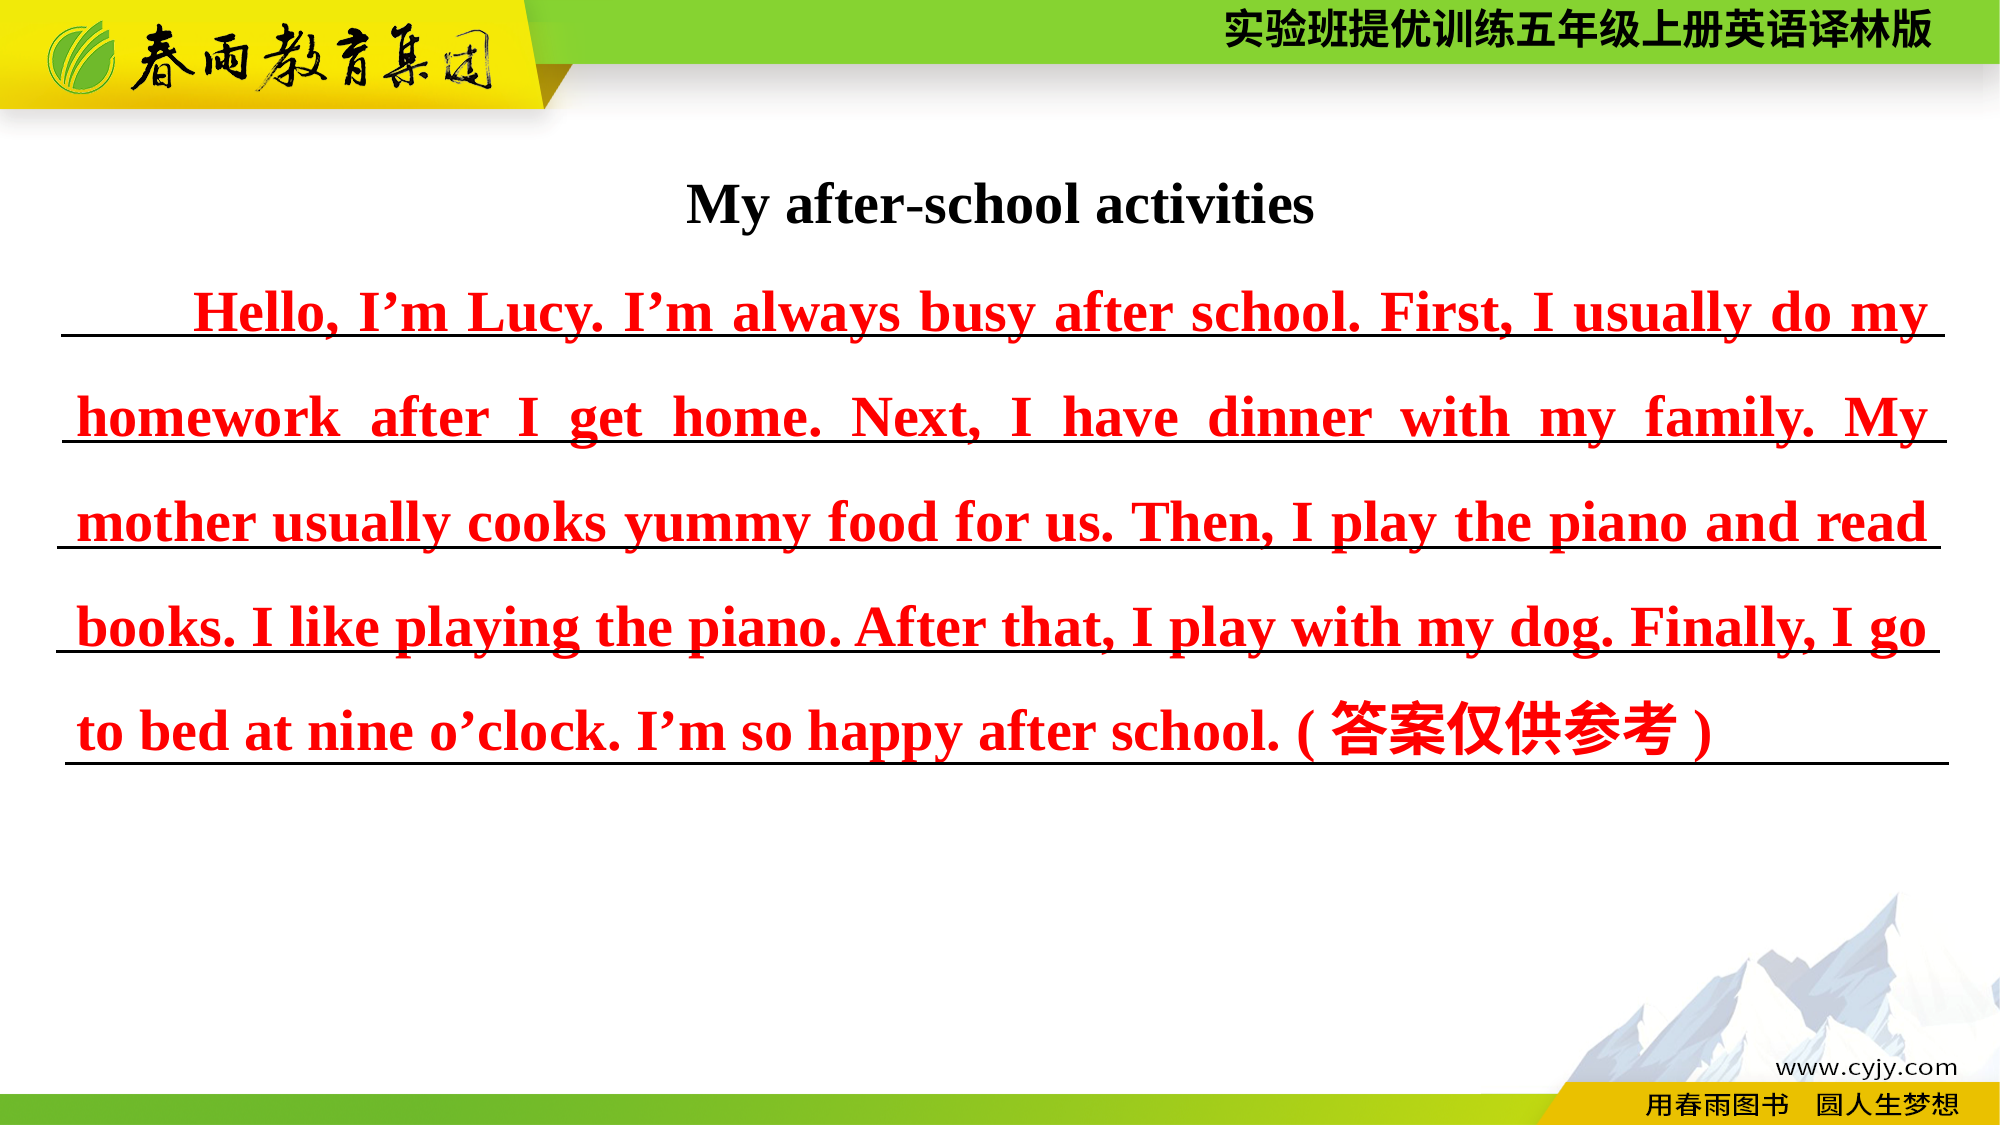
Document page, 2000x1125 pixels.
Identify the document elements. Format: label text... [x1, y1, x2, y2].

text_box Hello, I’m Lucy. I’m always busy after school. First, I usually do my homework after I get home. Next, I have dinner with my family. My mother usually cooks yummy food for us. Then, I play the piano and read books. I like playing the piano. After that, I play with my dog. Finally, I go to bed at nine o’clock. I’m so happy after school. (答案仅供参考) [61, 343, 1946, 770]
list My after-school activities [59, 122, 1944, 244]
text_box Hello, I’m Lucy. I’m always busy after school. First, I usually do my homework after I get home. Next, I have dinner with my family. My mother usually cooks yummy food for us. Then, I play the piano and read books. I like playing the piano. After that, I play with my dog. Finally, I go to bed at nine o’clock. I’m so happy after school. (答案仅供参考) [61, 230, 1946, 334]
picture [0, 0, 2000, 1125]
